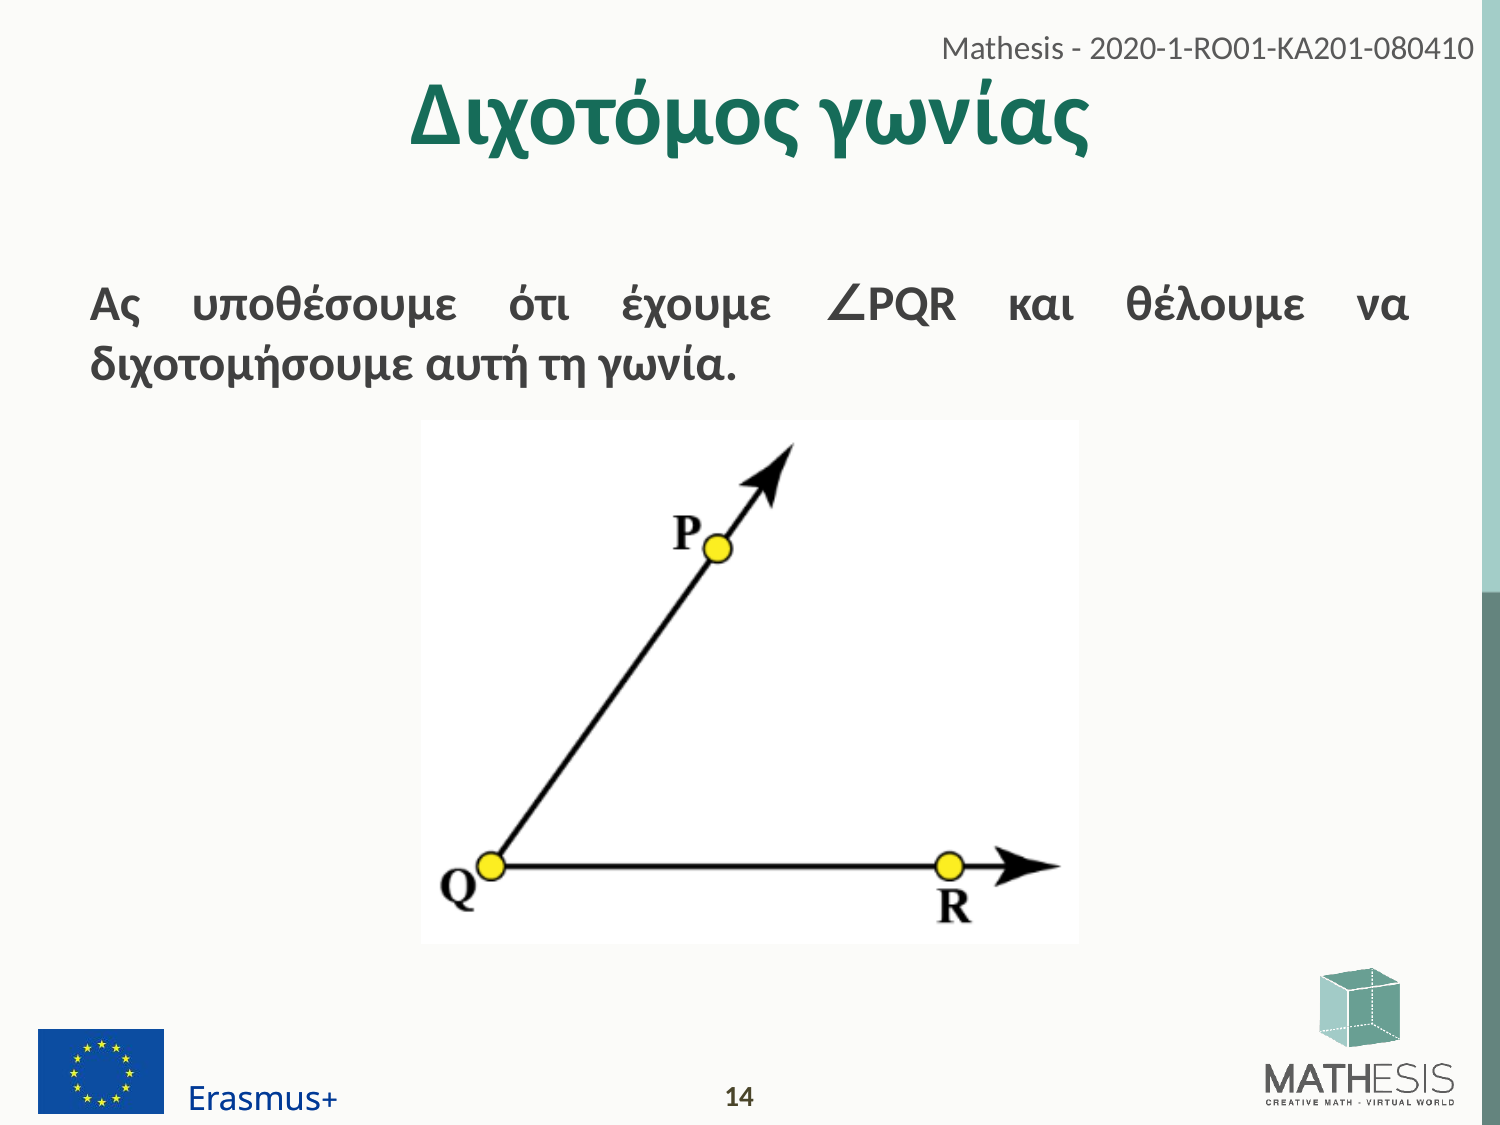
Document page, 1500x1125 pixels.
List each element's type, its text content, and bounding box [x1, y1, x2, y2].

picture [421, 420, 1079, 945]
list Ας υποθέσουμε ότι έχουμε ∠PQR και θέλουμε να διχοτομήσουμε αυτή τη γωνία. [75, 262, 1425, 1005]
title Διχοτόμος γωνίας [75, 45, 1425, 233]
picture [38, 1029, 164, 1114]
